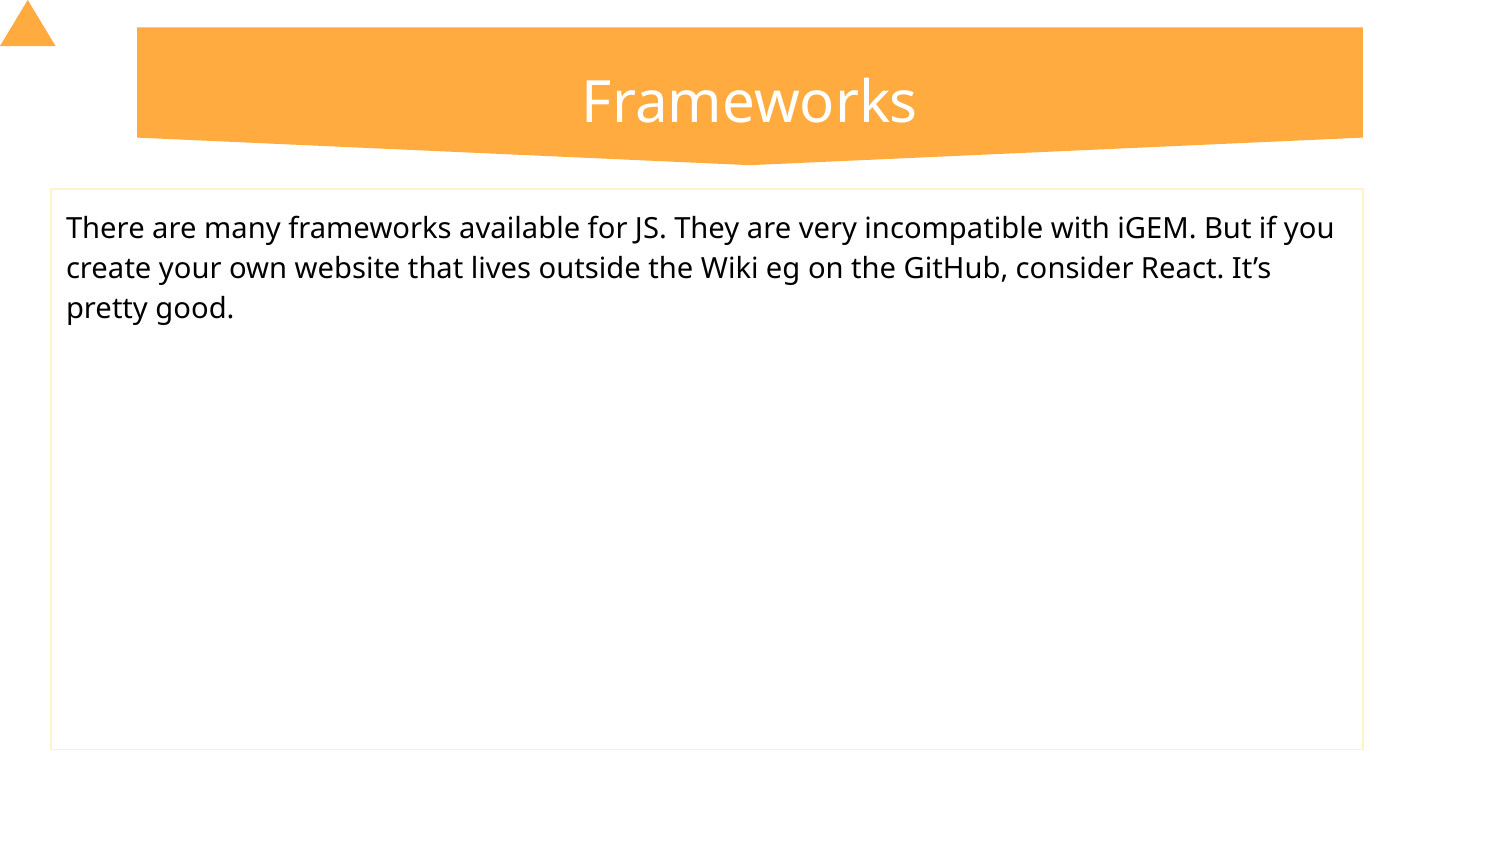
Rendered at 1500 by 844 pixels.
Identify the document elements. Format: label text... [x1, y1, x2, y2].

text_box [279, 144, 1221, 166]
list There are many frameworks available for JS. They are very incompatible with iGEM. But if you create your own website that lives outside the Wiki eg on the GitHub, consider React. It’s pretty good. [51, 189, 1363, 750]
title Frameworks [51, 49, 1449, 144]
text_box [0, 0, 56, 47]
text_box [137, 27, 1363, 49]
